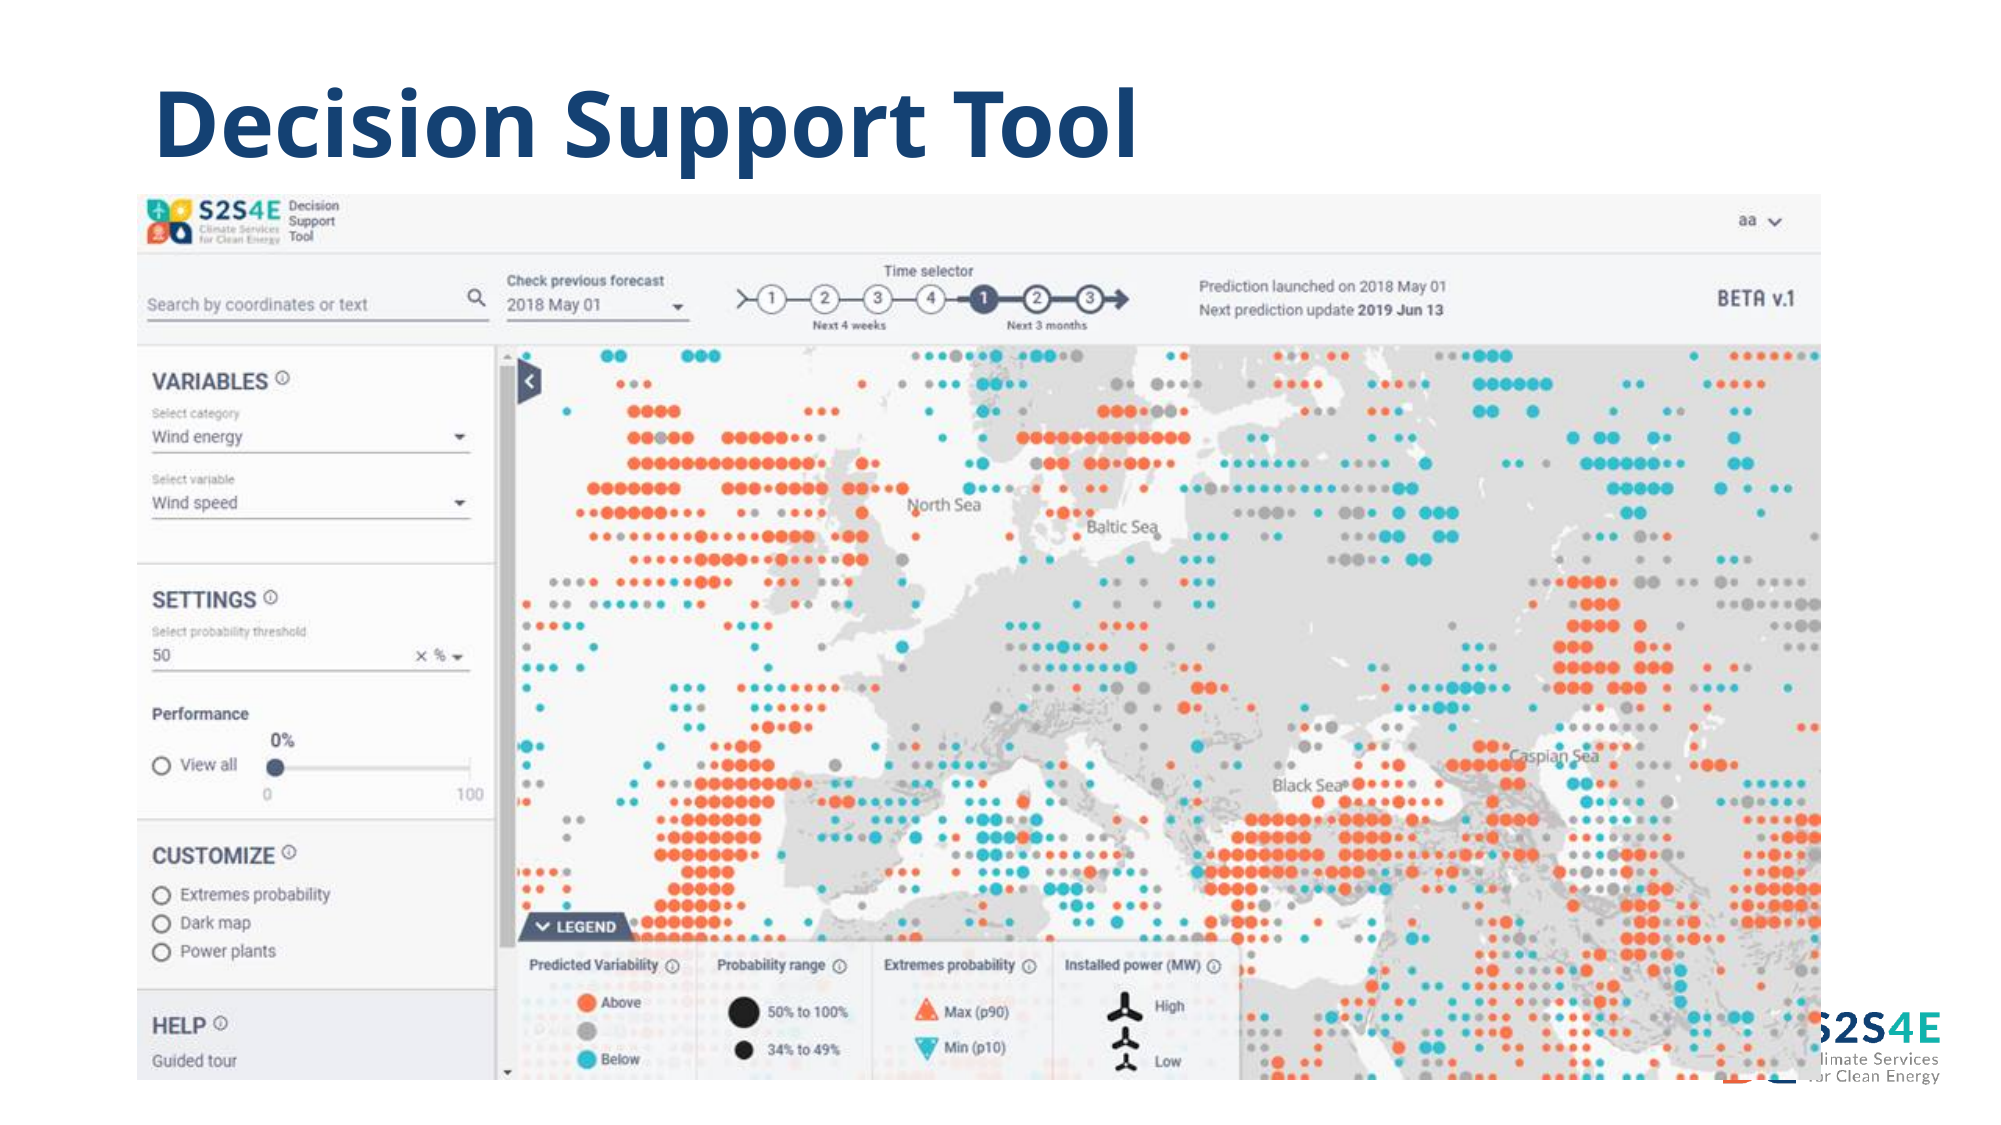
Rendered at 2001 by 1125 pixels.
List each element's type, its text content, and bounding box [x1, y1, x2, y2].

picture [137, 194, 1944, 1086]
title Decision Support Tool [137, 59, 1863, 195]
